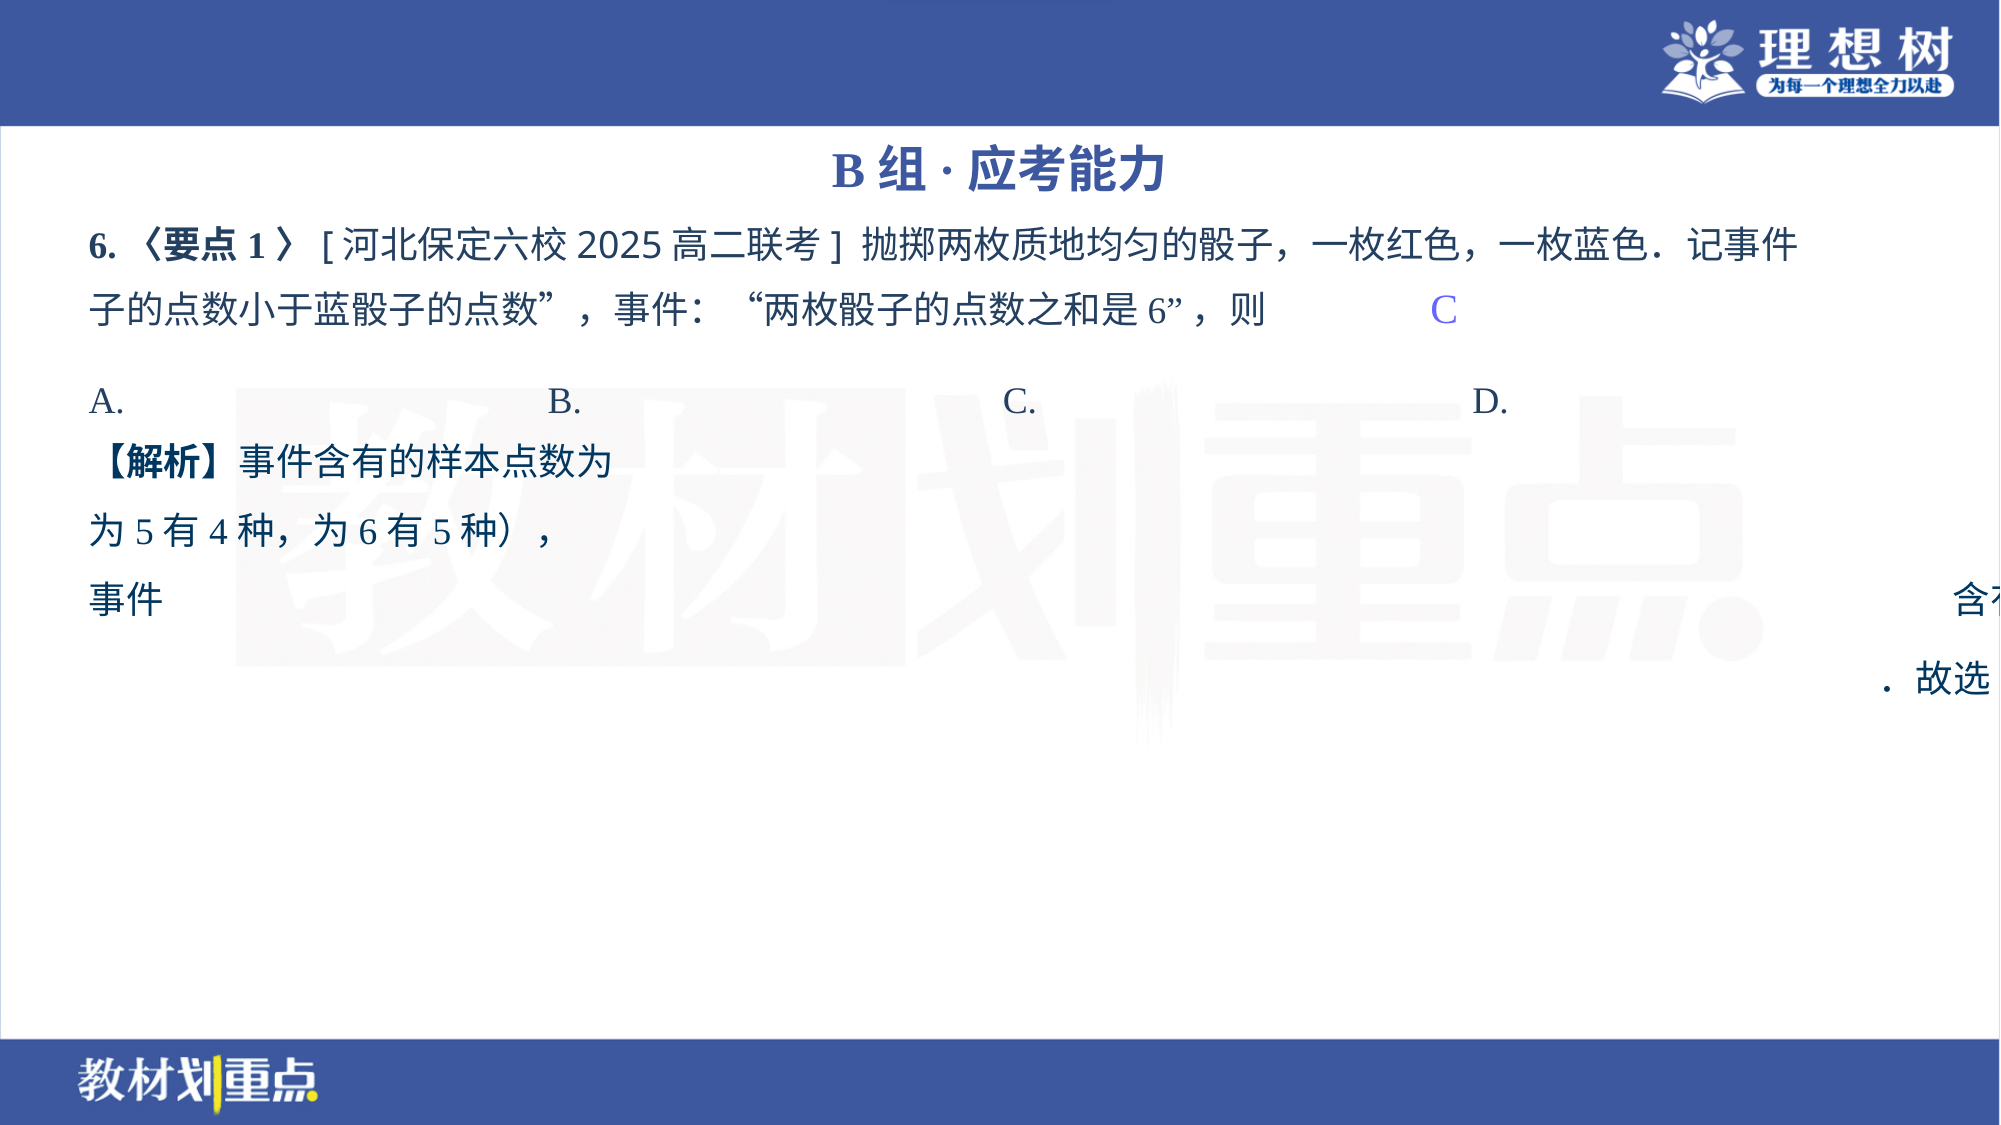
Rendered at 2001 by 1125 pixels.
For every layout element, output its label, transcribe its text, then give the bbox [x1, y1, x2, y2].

text_box C [1415, 279, 1474, 330]
text_box B组·应考能力 [88, 135, 1911, 196]
picture [0, 0, 2000, 1125]
